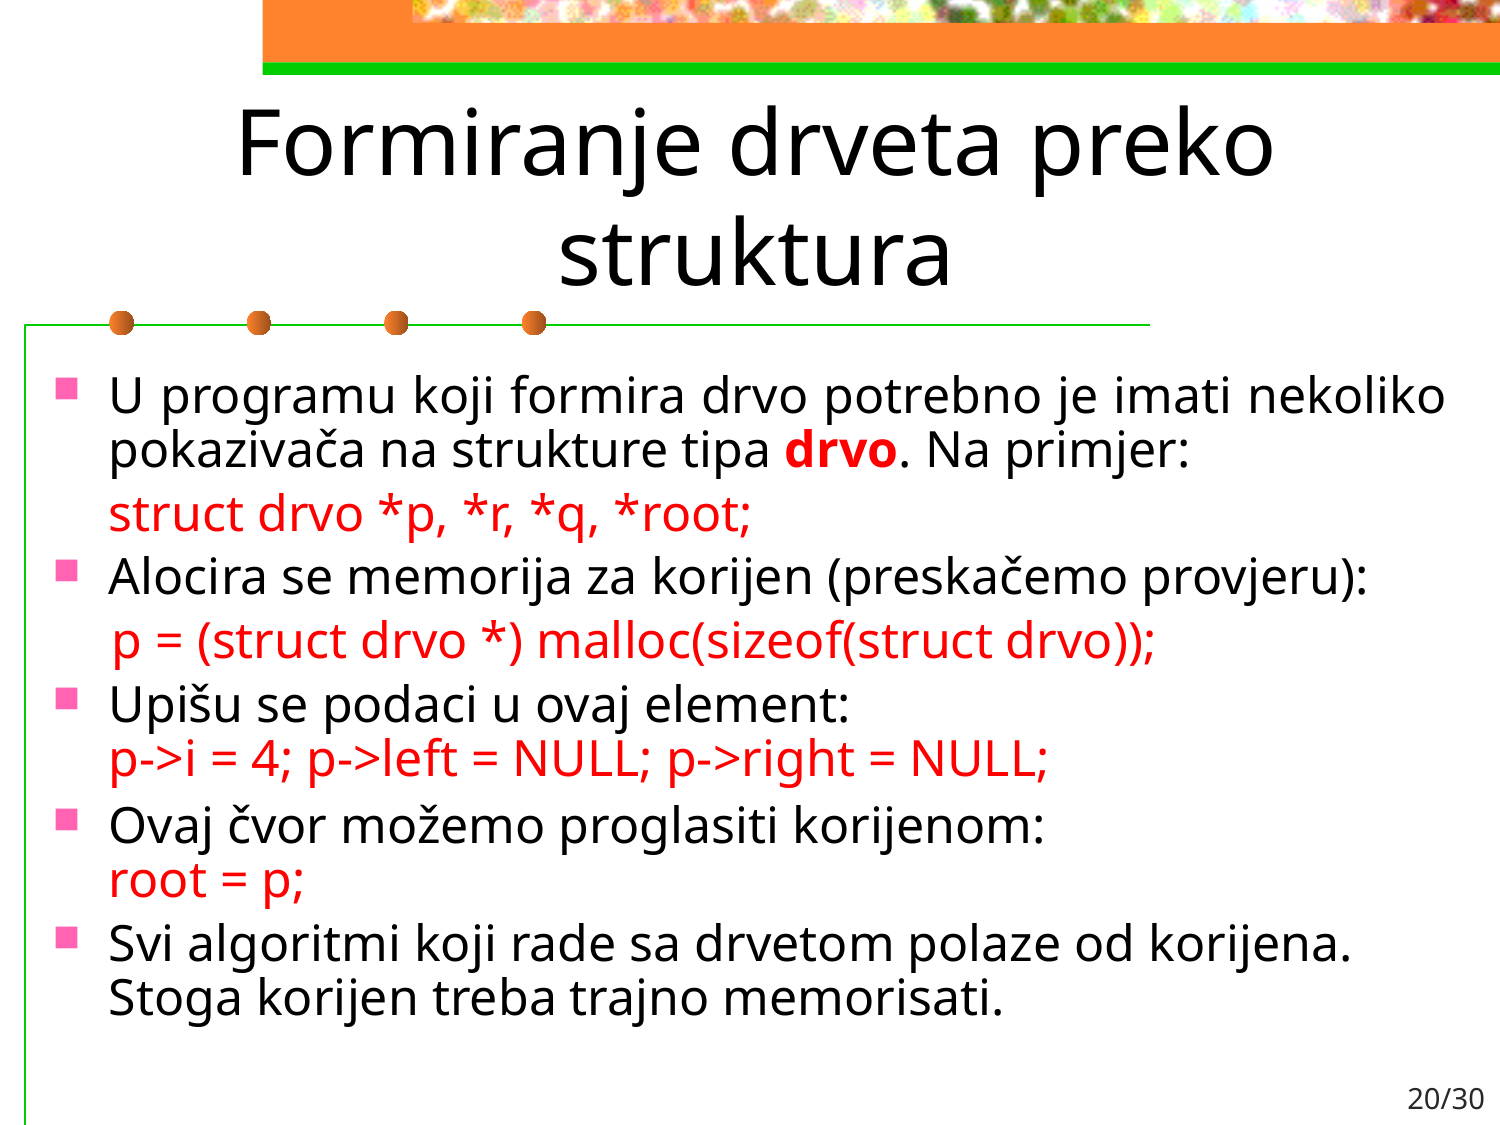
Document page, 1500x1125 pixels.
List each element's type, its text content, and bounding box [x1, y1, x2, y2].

picture [412, 0, 1500, 23]
text_box 20/30 [1374, 1072, 1500, 1123]
list U programu koji formira drvo potrebno je imati nekoliko pokazivača na strukture tipa drvo. Na primjer: struct drvo *p, *r, *q, *root; Alocira se memorija za korijen (preskačemo provjeru): p = (struct drvo *) malloc(sizeof(struct drvo)); Upišu se podaci u ovaj element: p->i = 4; p->left = NULL; p->right = NULL; Ovaj čvor možemo proglasiti korijenom: root = p; Svi algoritmi koji rade sa drvetom polaze od korijena. Stoga korijen treba trajno memorisati. [37, 362, 1463, 1100]
title Formiranje drveta preko struktura [37, 99, 1475, 288]
